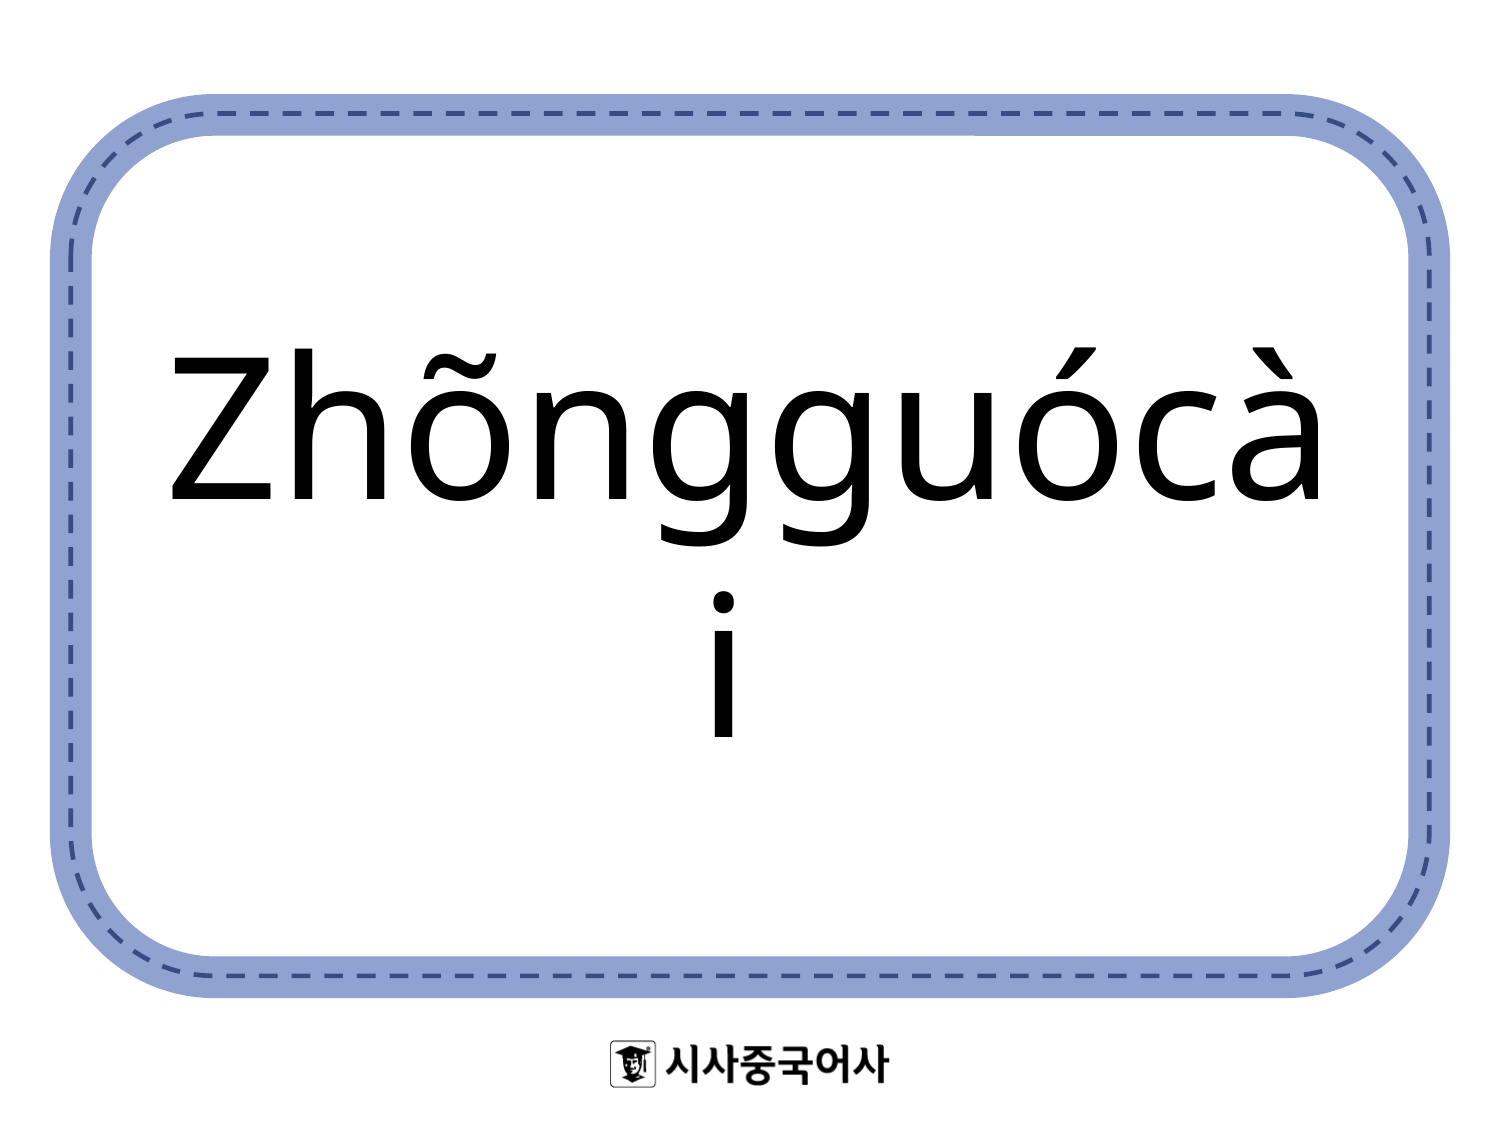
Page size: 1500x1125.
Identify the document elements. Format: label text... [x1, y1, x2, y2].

picture [602, 1034, 898, 1094]
text_box Zhõngguócài [145, 208, 1354, 871]
